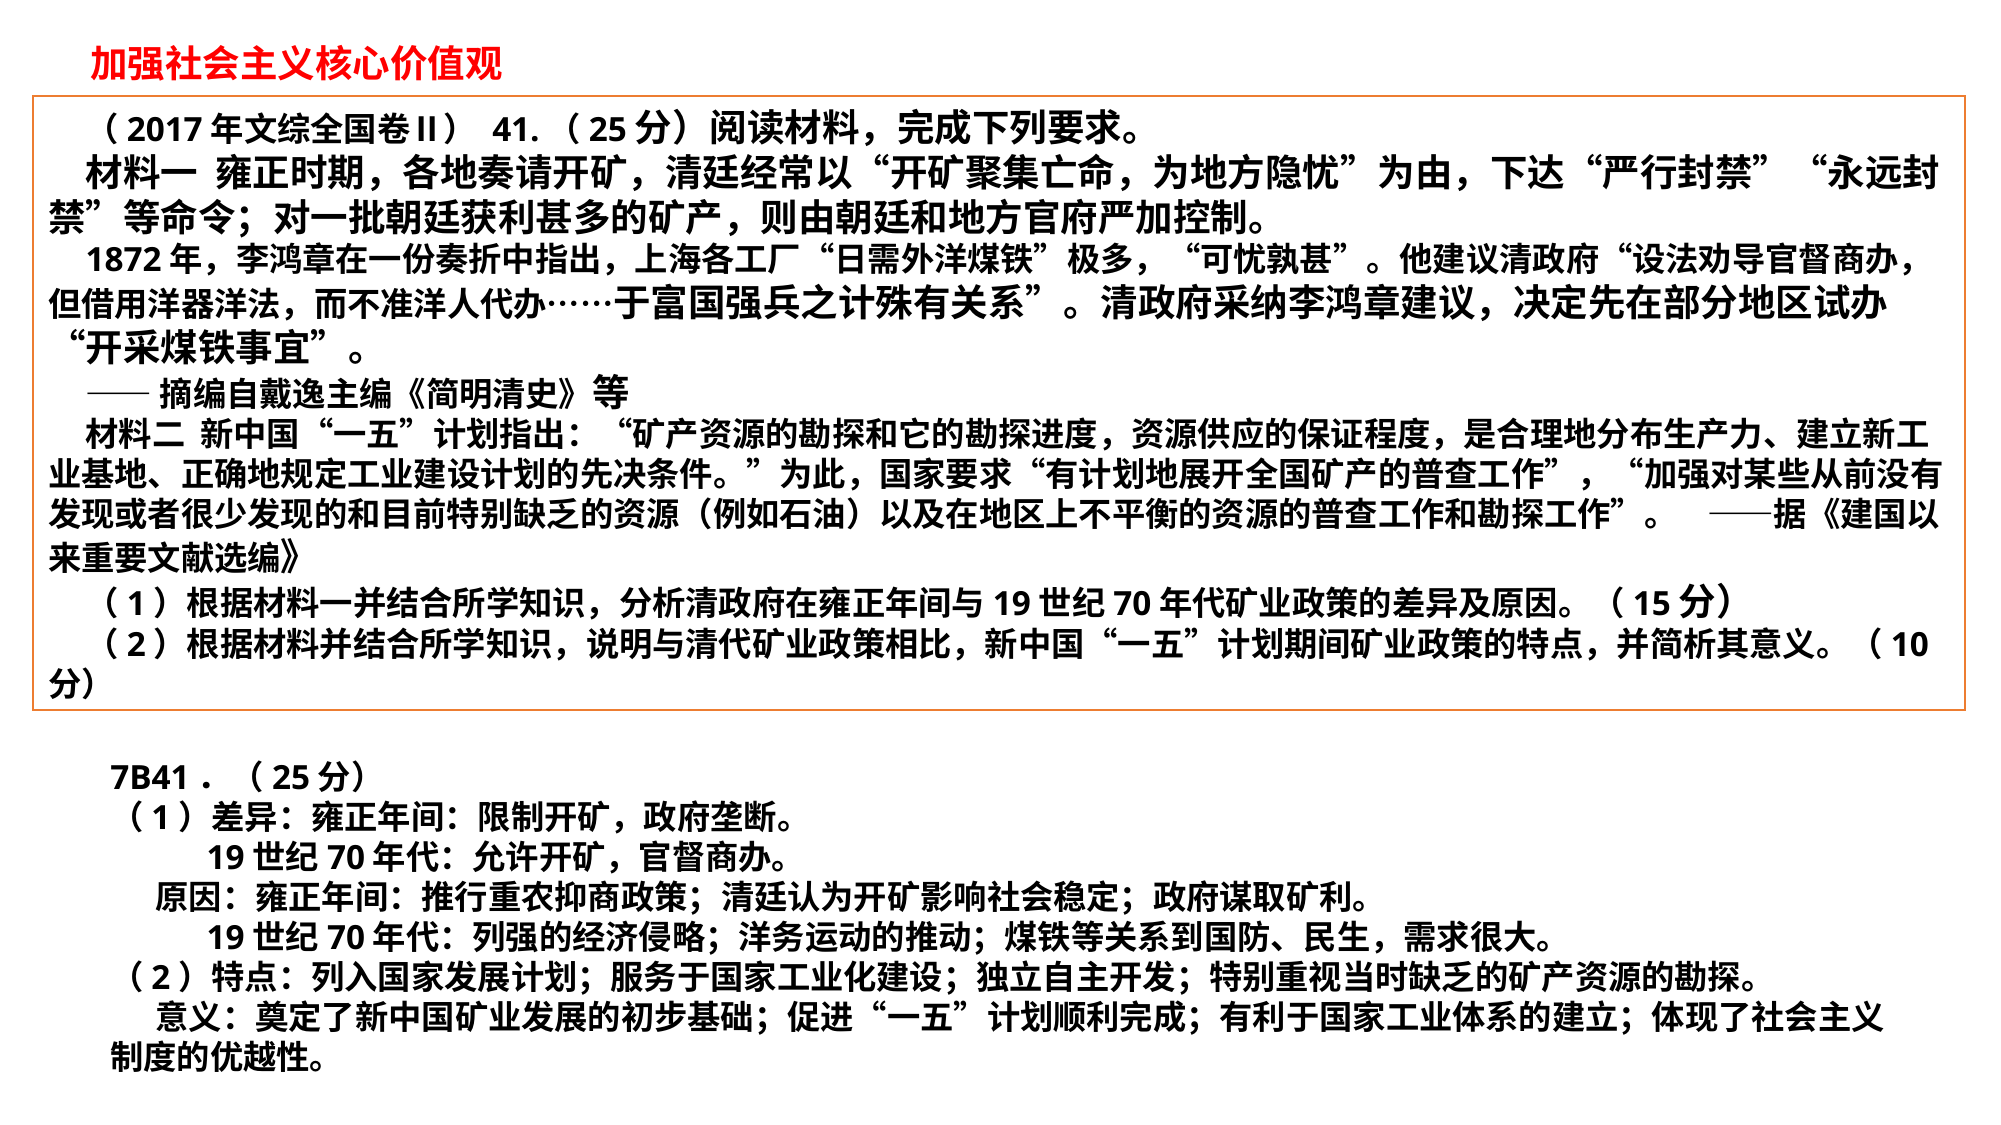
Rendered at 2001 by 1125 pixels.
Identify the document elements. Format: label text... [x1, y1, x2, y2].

text_box 7B41．（25分） （1）差异：雍正年间：限制开矿，政府垄断。 19世纪70年代：允许开矿，官督商办。 原因：雍正年间：推行重农抑商政策；清廷认为开矿影响社会稳定；政府谋取矿利。 19世纪70年代：列强的经济侵略；洋务运动的推动；煤铁等关系到国防、民生，需求很大。 （2）特点：列入国家发展计划；服务于国家工业化建设；独立自主开发；特别重视当时缺乏的矿产资源的勘探。 意义：奠定了新中国矿业发展的初步基础；促进“一五”计划顺利完成；有利于国家工业体系的建立；体现了社会主义制度的优越性。 [95, 749, 1905, 1084]
text_box 加强社会主义核心价值观 [75, 32, 518, 93]
text_box （2017年文综全国卷Ⅱ） 41.（25分）阅读材料，完成下列要求。 材料一 雍正时期，各地奏请开矿，清廷经常以“开矿聚集亡命，为地方隐忧”为由，下达“严行封禁”“永远封禁”等命令；对一批朝廷获利甚多的矿产，则由朝廷和地方官府严加控制。 1872年，李鸿章在一份奏折中指出，上海各工厂“日需外洋煤铁”极多，“可忧孰甚”。他建议清政府“设法劝导官督商办，但借用洋器洋法，而不准洋人代办……于富国强兵之计殊有关系”。清政府采纳李鸿章建议，决定先在部分地区试办“开采煤铁事宜”。 ——摘编自戴逸主编《简明清史》等 材料二 新中国“一五”计划指出：“矿产资源的勘探和它的勘探进度，资源供应的保证程度，是合理地分布生产力、建立新工业基地、正确地规定工业建设计划的先决条件。”为此，国家要求“有计划地展开全国矿产的普查工作”，“加强对某些从前没有发现或者很少发现的和目前特别缺乏的资源（例如石油）以及在地区上不平衡的资源的普查工作和勘探工作”。 ——据《建国以来重要文献选编》 （1）根据材料一并结合所学知识，分析清政府在雍正年间与19世纪70年代矿业政策的差异及原因。（15分） （2）根据材料并结合所学知识，说明与清代矿业政策相比，新中国“一五”计划期间矿业政策的特点，并简析其意义。（10分） [32, 95, 1966, 711]
